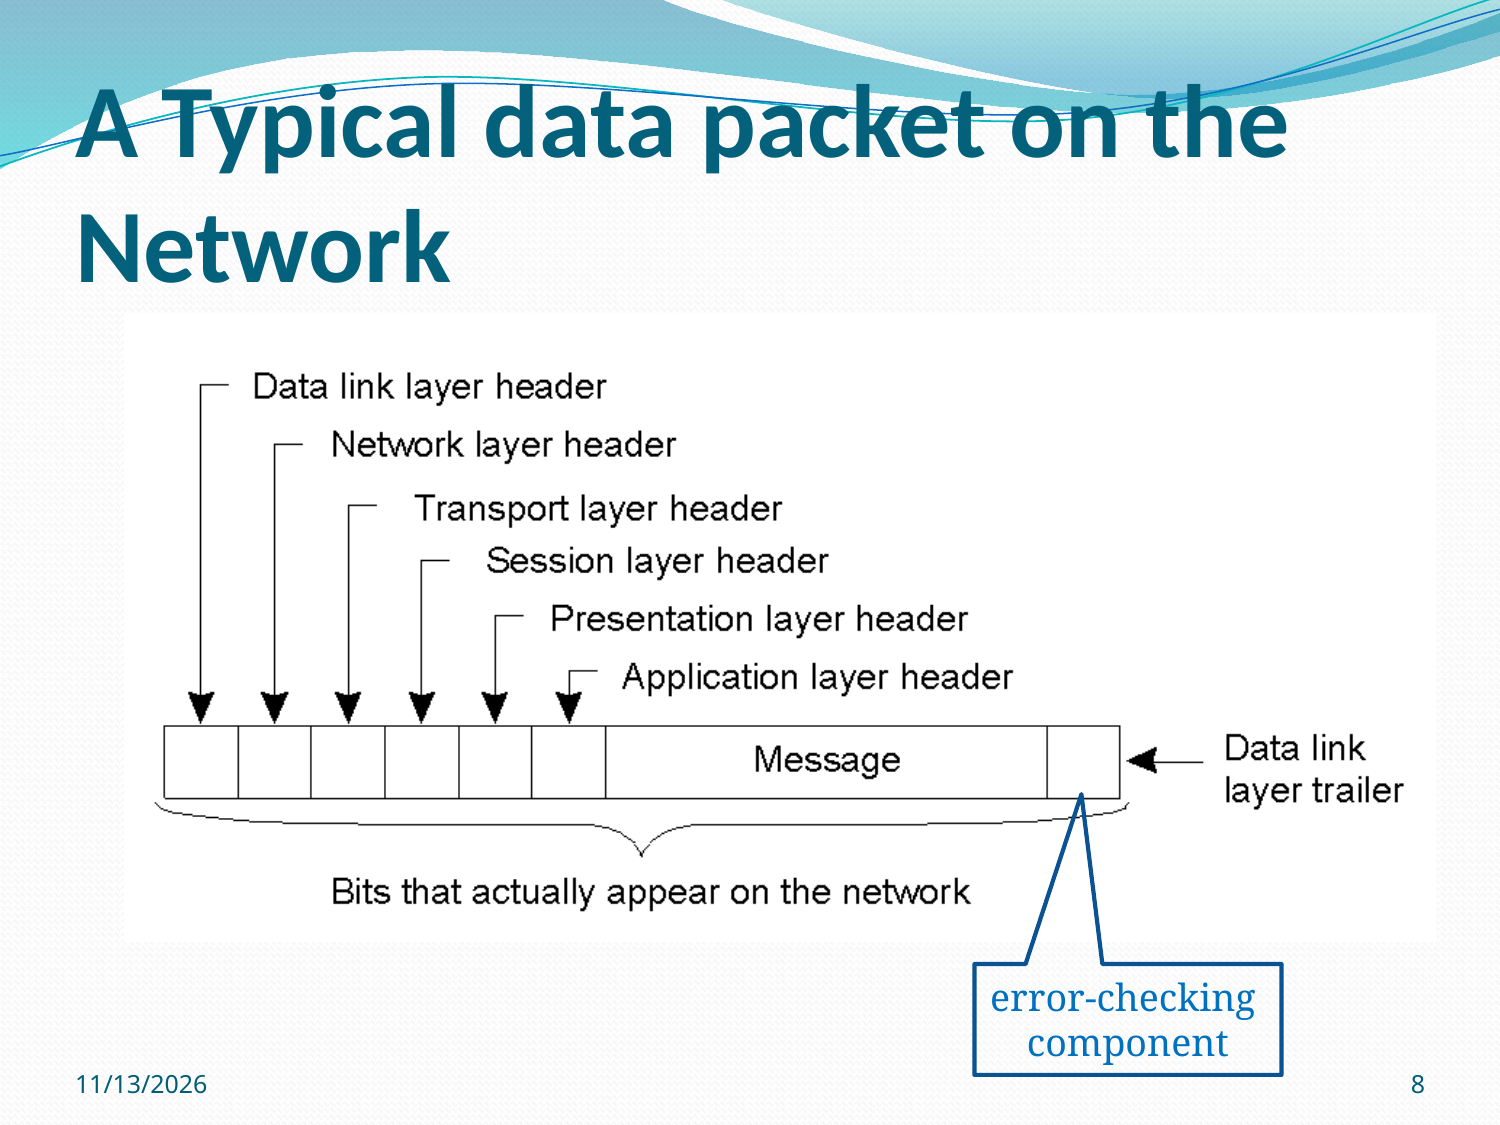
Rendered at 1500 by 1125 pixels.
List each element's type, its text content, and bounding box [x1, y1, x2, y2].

text_box error-checking component [972, 955, 1284, 1077]
title A Typical data packet on the Network [75, 115, 1438, 303]
picture [123, 314, 1437, 942]
slide_number 8 [1299, 1042, 1425, 1103]
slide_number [75, 1042, 425, 1103]
